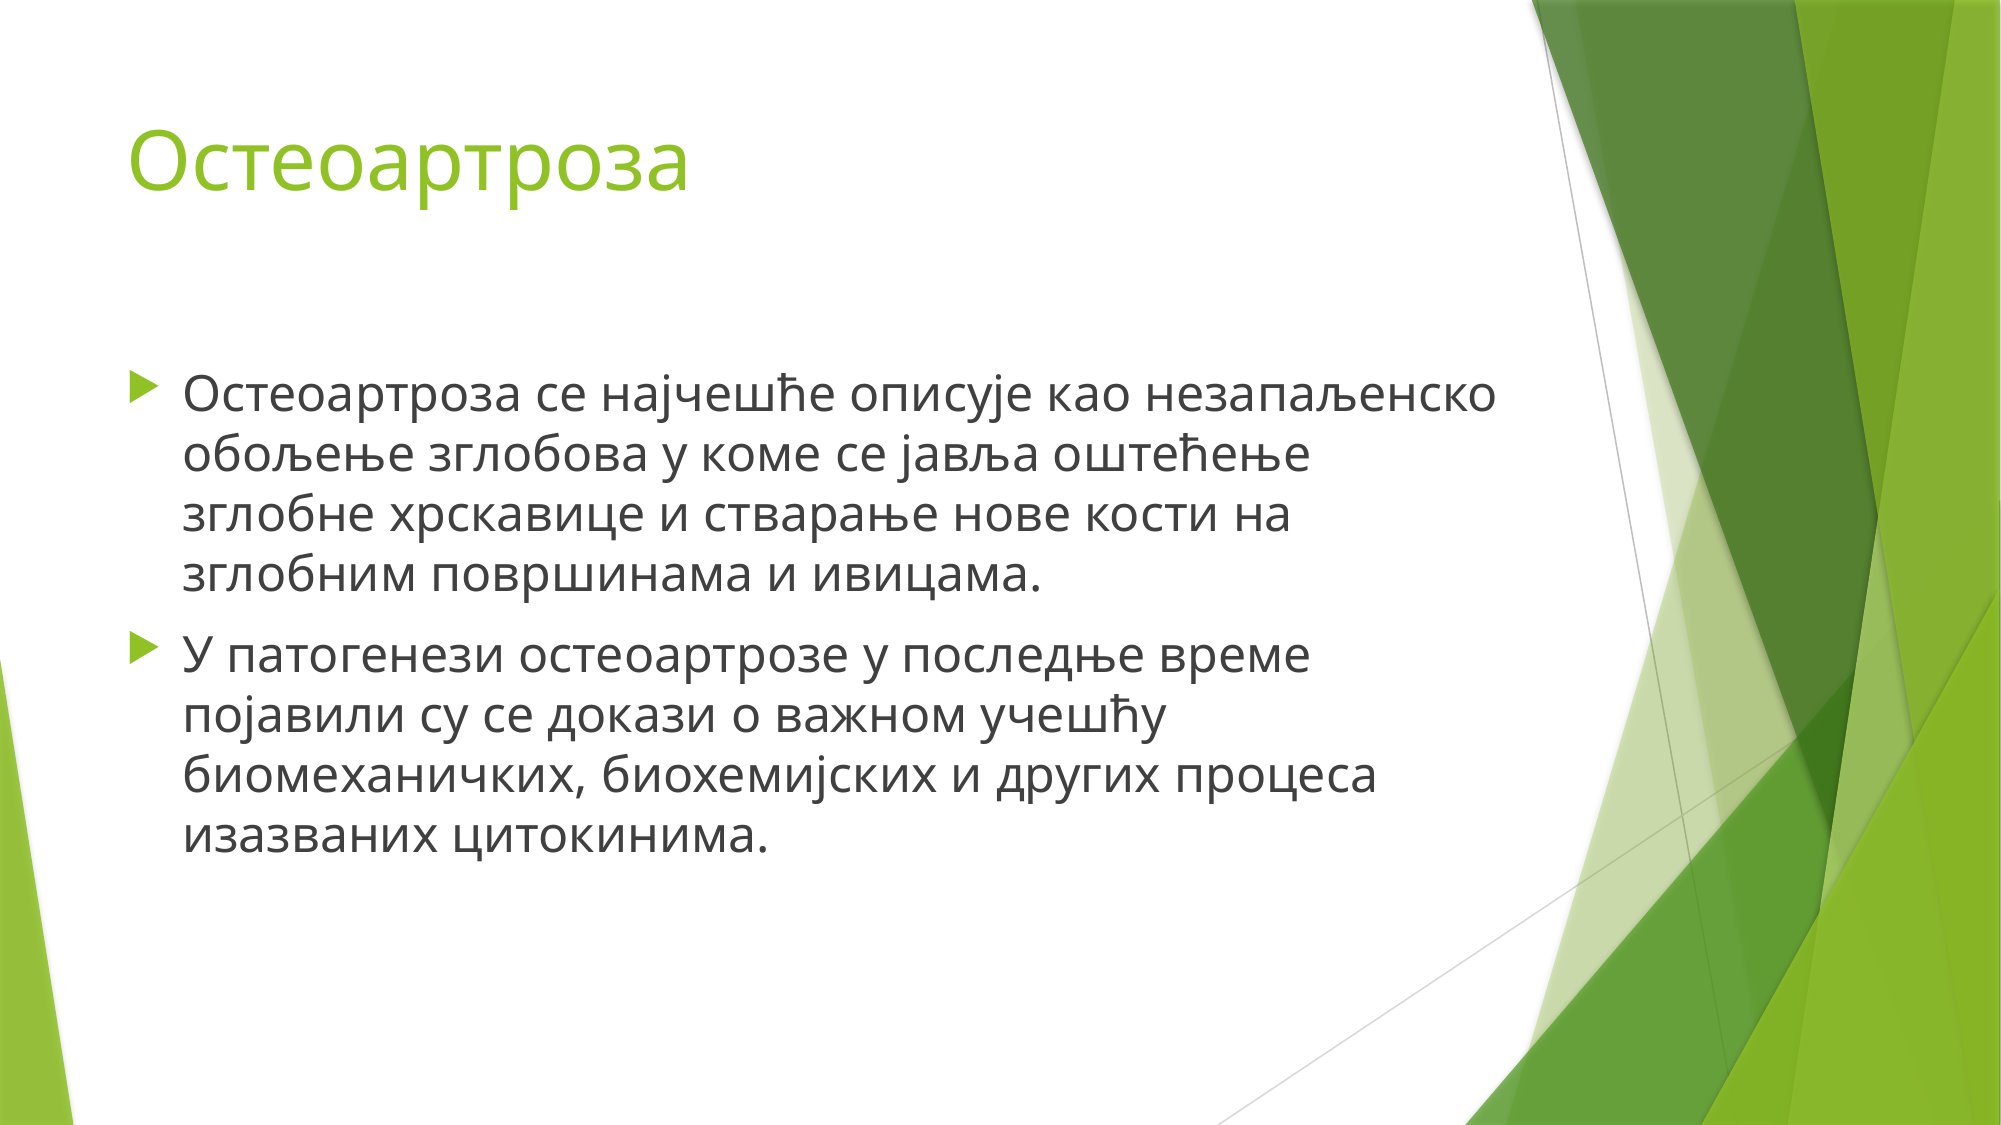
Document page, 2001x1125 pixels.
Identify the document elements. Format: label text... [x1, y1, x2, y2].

title Остеоартроза [111, 99, 1522, 317]
list Остеоартроза се најчешће описује као незапаљенско обољење зглобова у коме се јавља оштећење зглобне хрскавице и стварање нове кости на зглобним површинама и ивицама. У патогенези остеоартрозе у последње време појавили су се докази о важном учешћу биомеханичких, биохемијских и других процеса изазваних цитокинима. [111, 354, 1522, 992]
